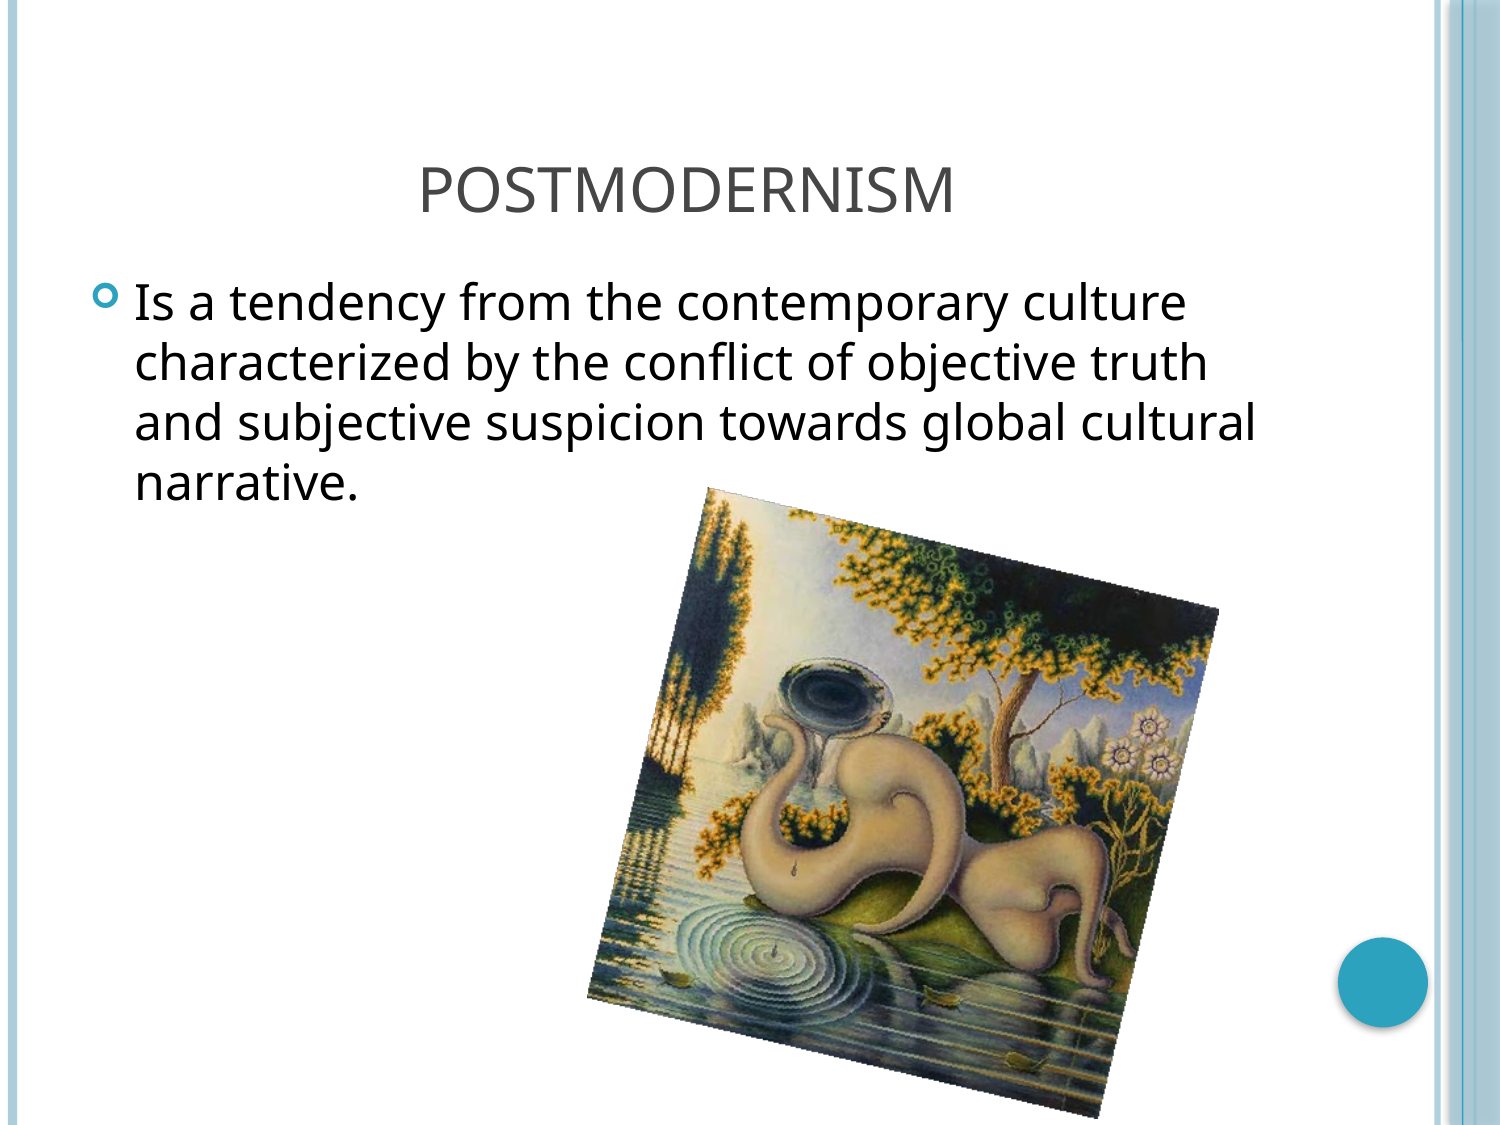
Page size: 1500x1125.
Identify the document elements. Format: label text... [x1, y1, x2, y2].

title Postmodernism [75, 45, 1300, 233]
picture [640, 540, 1166, 1119]
list Is a tendency from the contemporary culture characterized by the conflict of objective truth and subjective suspicion towards global cultural narrative. [75, 262, 1300, 1062]
